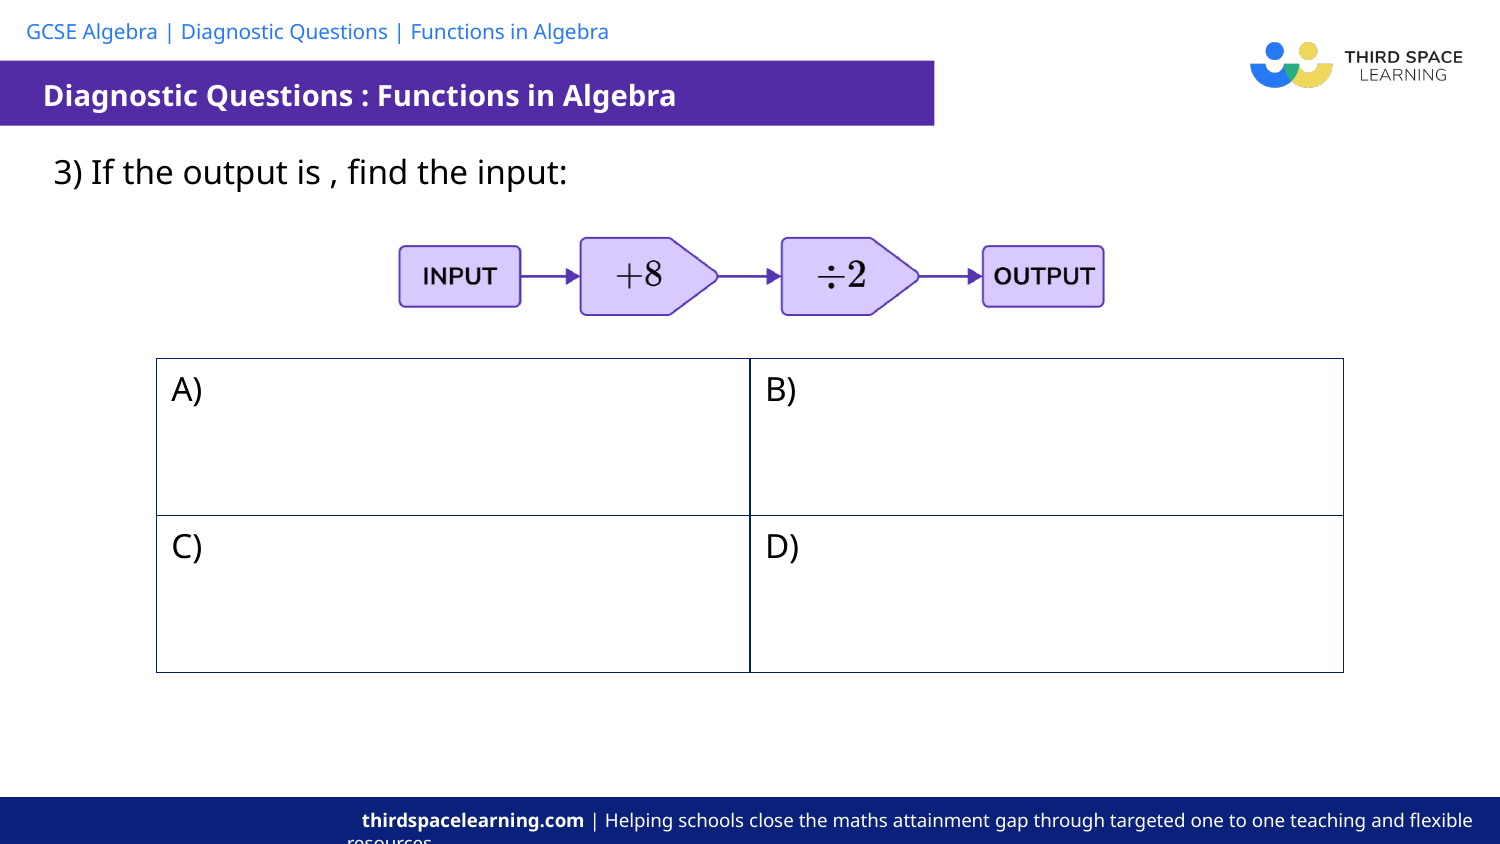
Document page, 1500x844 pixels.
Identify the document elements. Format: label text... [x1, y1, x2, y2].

picture [391, 234, 1109, 320]
text_box Diagnostic Questions : Functions in Algebra [27, 61, 849, 127]
picture [1250, 33, 1465, 99]
